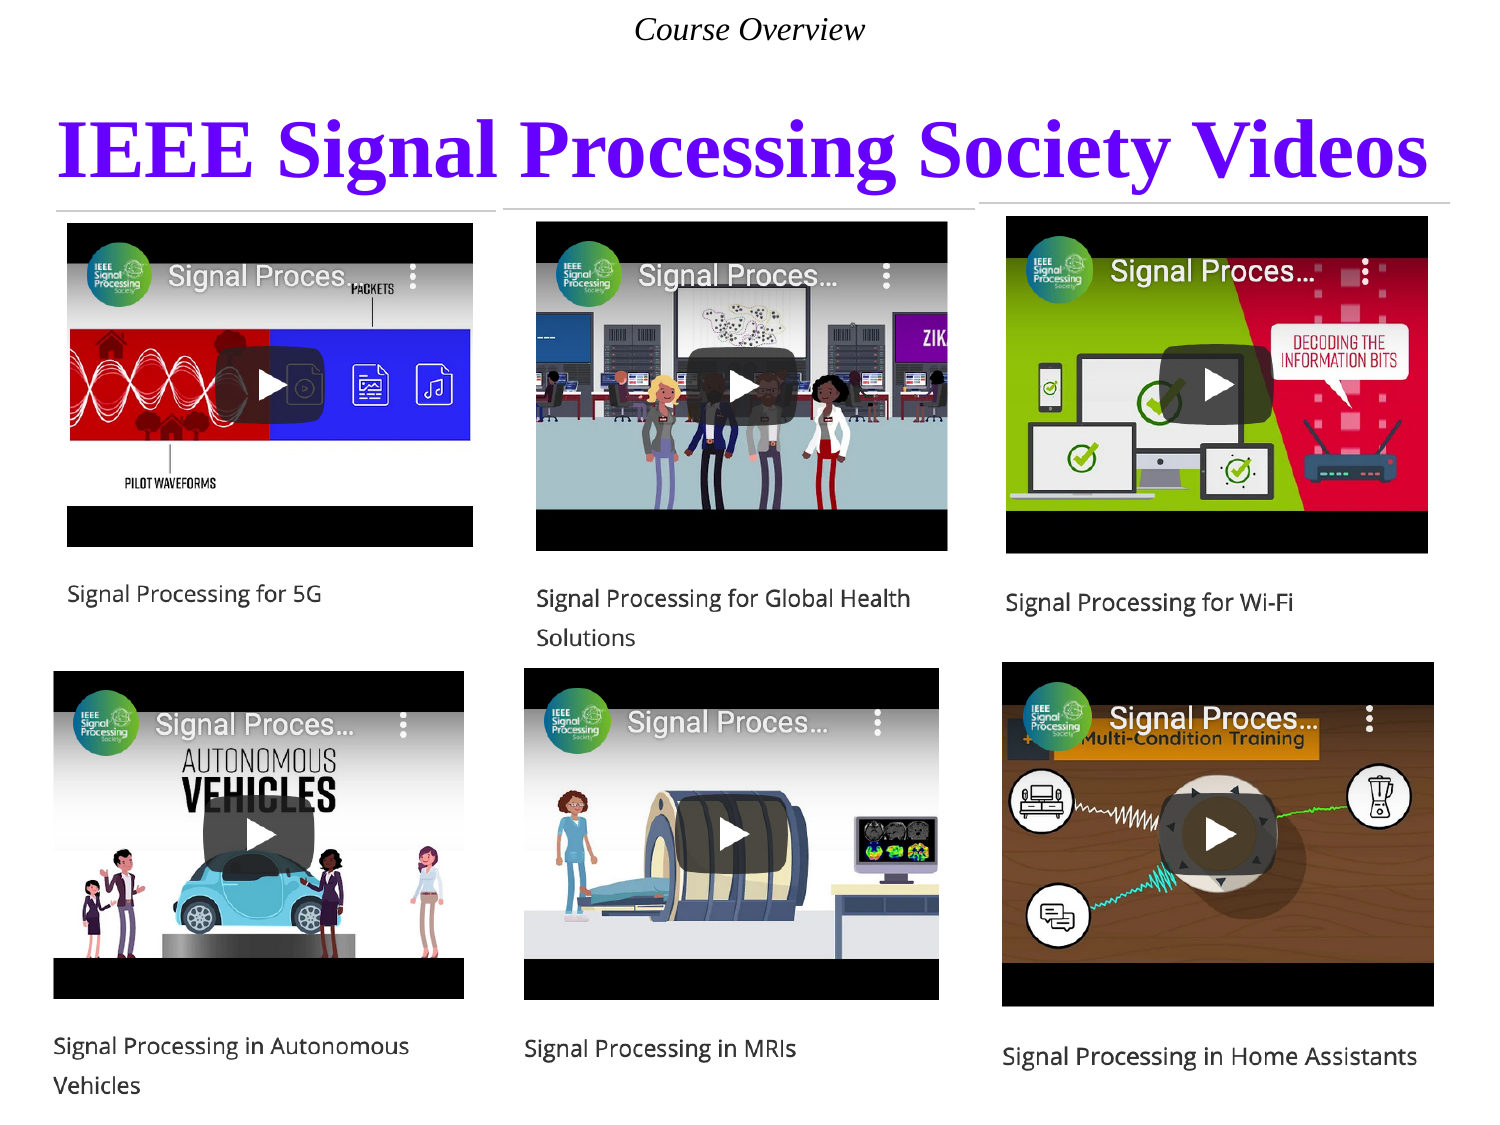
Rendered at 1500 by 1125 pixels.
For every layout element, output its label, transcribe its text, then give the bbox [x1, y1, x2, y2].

picture [31, 208, 496, 1113]
title IEEE Signal Processing Society Videos [12, 55, 1475, 238]
picture [503, 208, 976, 1123]
picture [979, 200, 1460, 1125]
text_box Course Overview [0, 0, 1500, 55]
